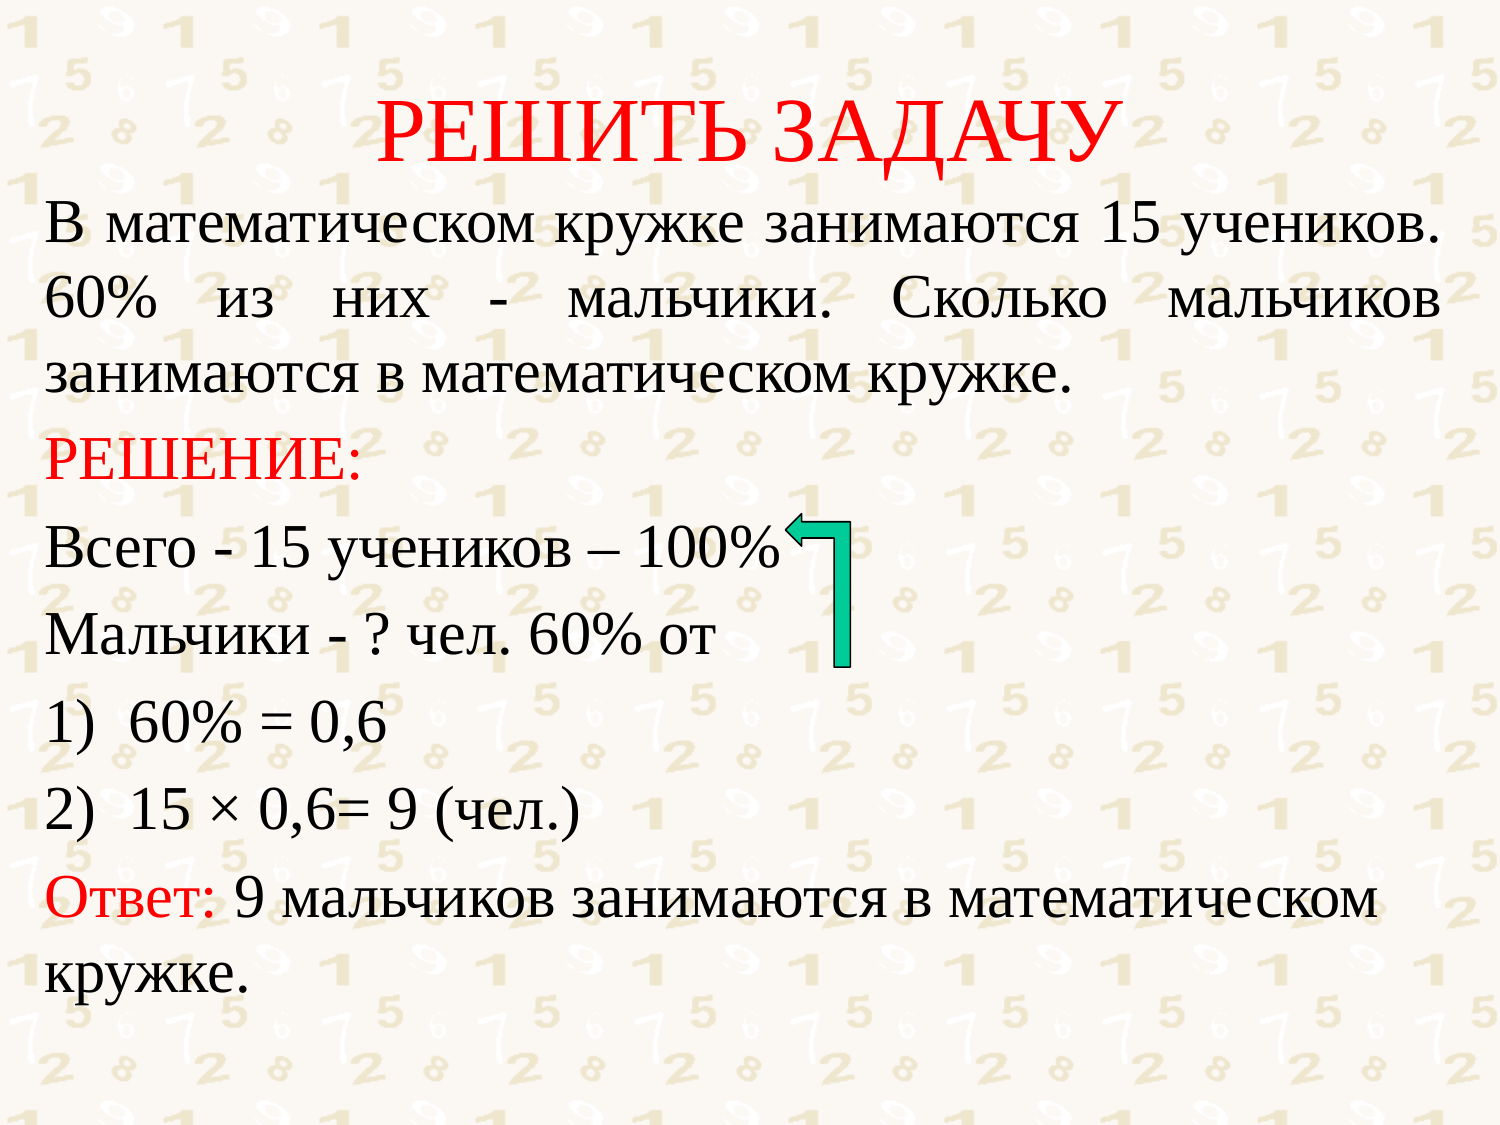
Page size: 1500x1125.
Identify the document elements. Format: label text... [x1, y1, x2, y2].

list В математическом кружке занимаются 15 учеников. 60% из них - мальчики. Сколько мальчиков занимаются в математическом кружке. РЕШЕНИЕ: Всего - 15 учеников – 100% Мальчики - ? чел. 60% от 60% = 0,6 15 × 0,6= 9 (чел.) Ответ: 9 мальчиков занимаются в математическом кружке. [29, 172, 1459, 848]
text_box [785, 513, 851, 668]
title РЕШИТЬ ЗАДАЧУ [112, 30, 1388, 172]
picture [0, 0, 1500, 1125]
